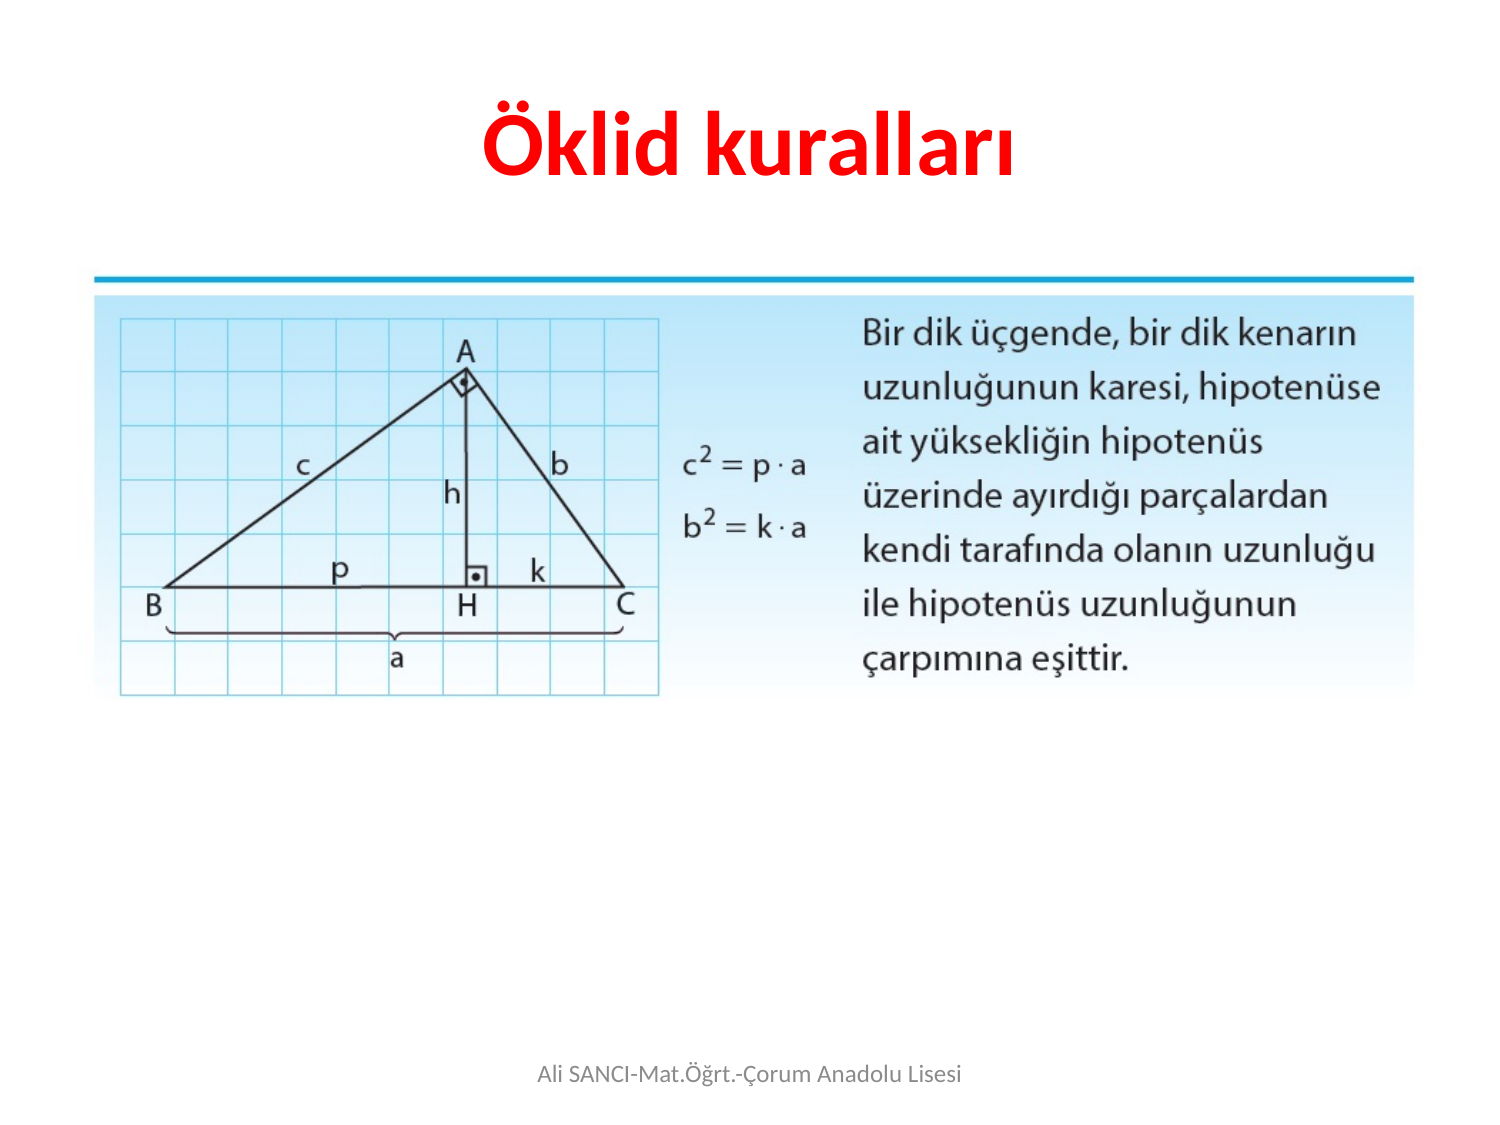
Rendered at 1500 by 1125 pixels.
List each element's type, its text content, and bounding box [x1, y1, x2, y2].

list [76, 266, 1427, 710]
title Öklid kuralları [75, 45, 1425, 233]
footer Ali SANCI-Mat.Öğrt.-Çorum Anadolu Lisesi [512, 1042, 988, 1103]
